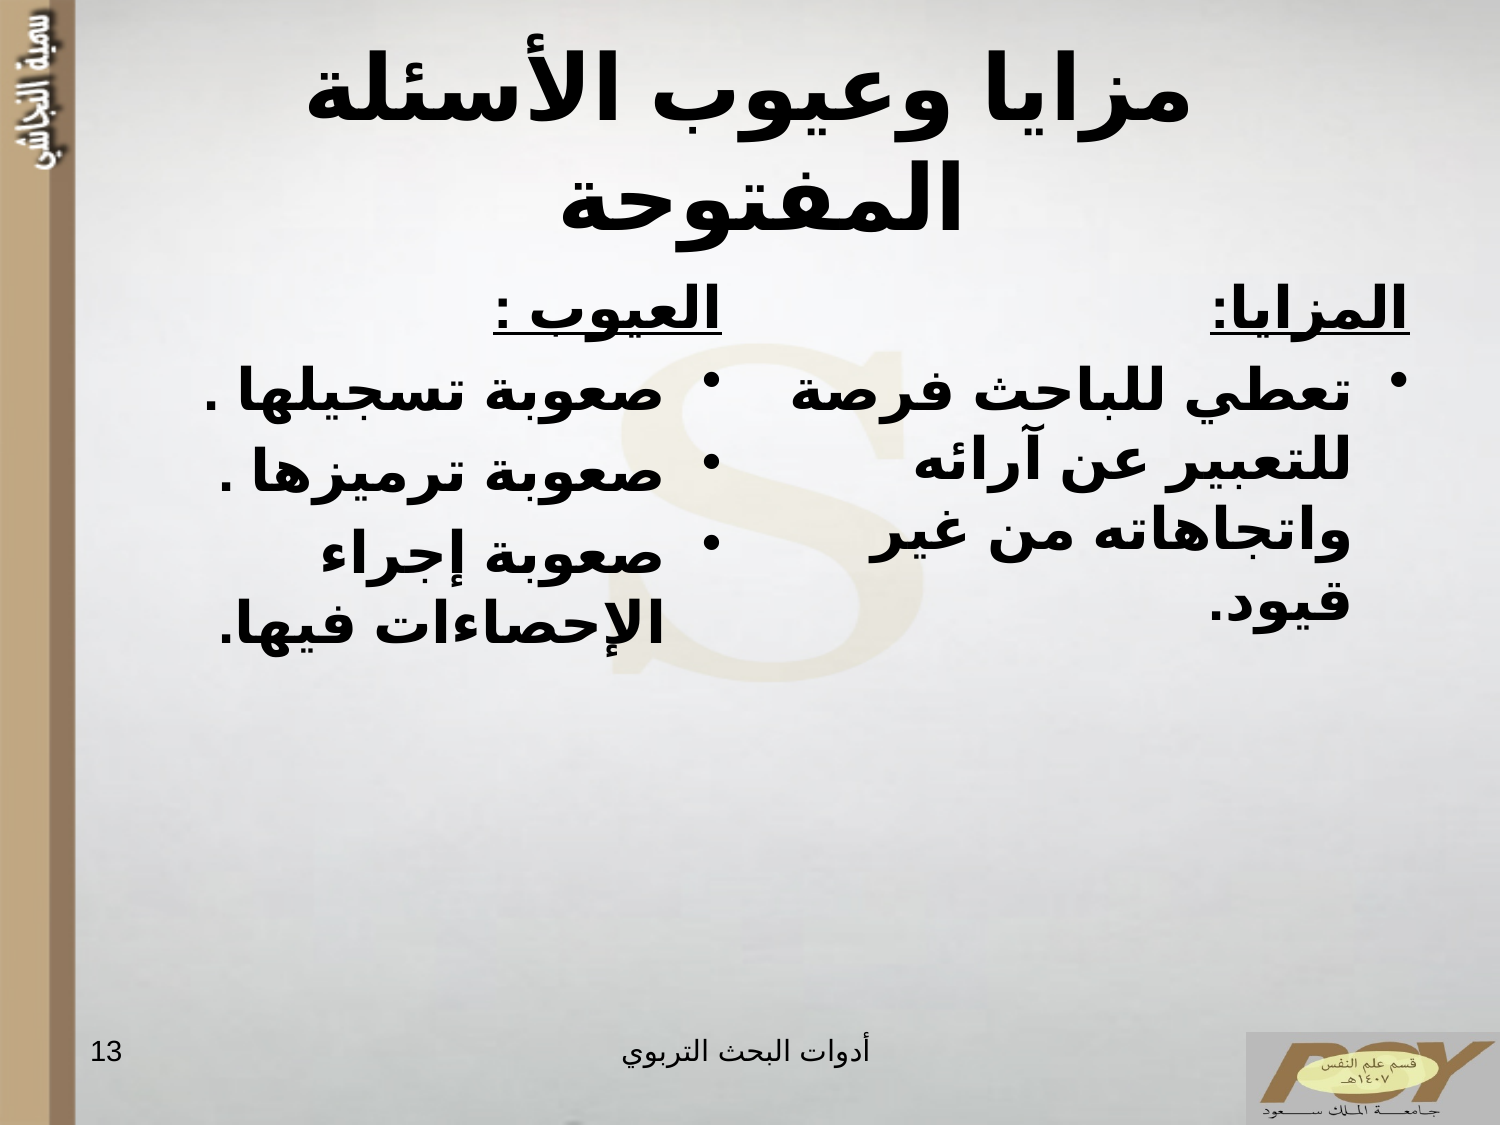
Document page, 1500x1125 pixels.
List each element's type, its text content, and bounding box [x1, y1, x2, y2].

list العيوب : صعوبة تسجيلها . صعوبة ترميزها . صعوبة إجراء الإحصاءات فيها. [75, 262, 738, 1005]
list المزايا: تعطي للباحث فرصة للتعبير عن آرائه واتجاهاته من غير قيود. [762, 262, 1425, 1005]
slide_number 13 [75, 1024, 425, 1103]
footer أدوات البحث التربوي [512, 1024, 988, 1103]
title مزايا وعيوب الأسئلة المفتوحة [75, 45, 1425, 233]
picture [0, 0, 1500, 1125]
